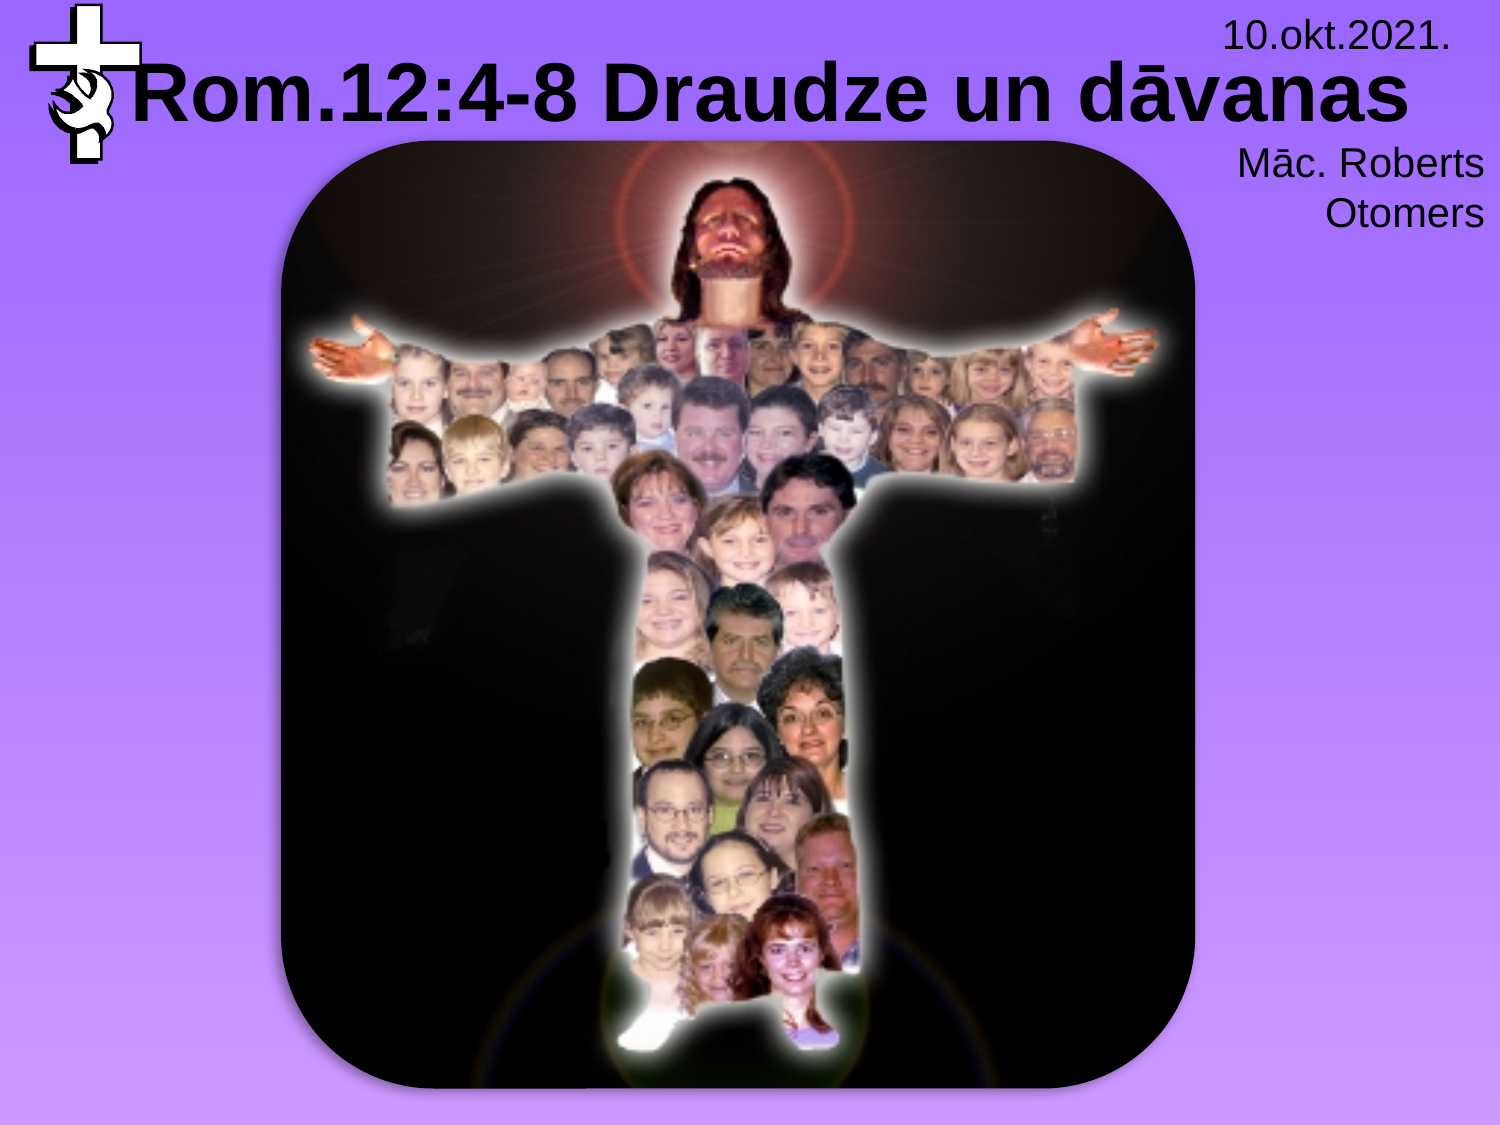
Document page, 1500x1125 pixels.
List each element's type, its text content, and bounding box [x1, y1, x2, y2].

picture [280, 140, 1196, 1089]
text_box 10.okt.2021. [1207, 0, 1500, 65]
title Rom.12:4-8 Draudze un dāvanas [100, 0, 1442, 177]
text_box Māc. Roberts Otomers [1207, 128, 1500, 244]
picture [29, 3, 143, 165]
